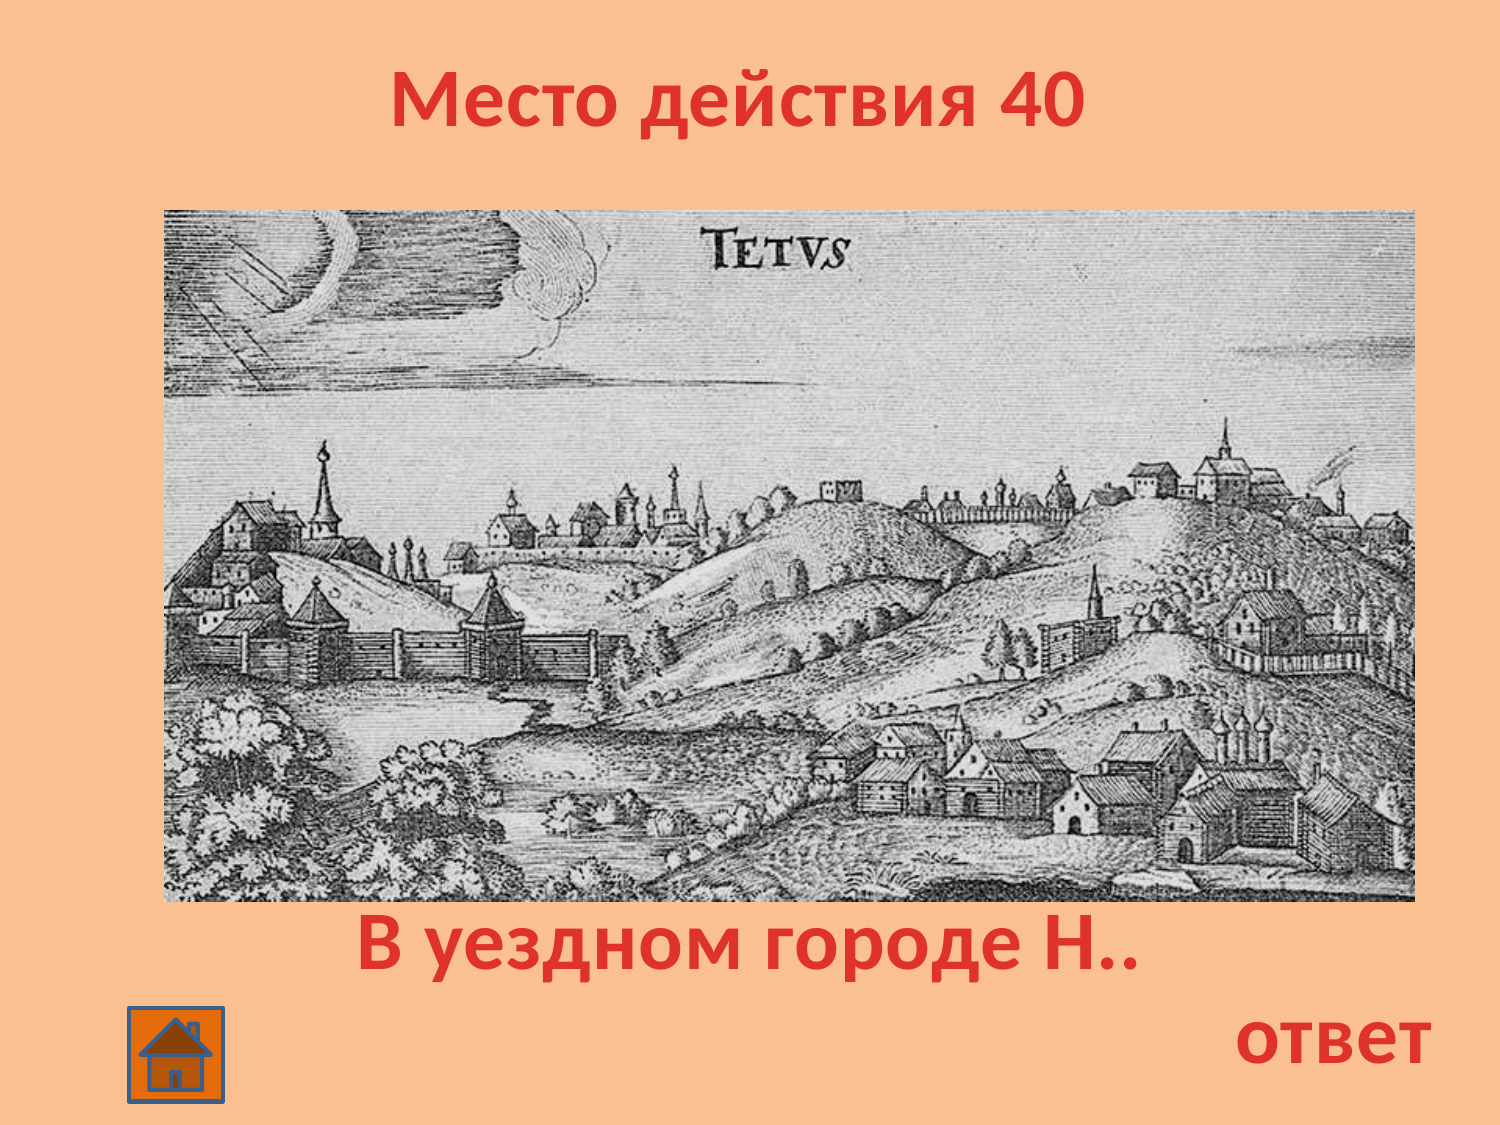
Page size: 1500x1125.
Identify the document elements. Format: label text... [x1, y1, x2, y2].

list Действие гоголевской комедии «Ревизор» происходит в … [75, 262, 1425, 1005]
text_box [127, 1006, 225, 1104]
text_box Место действия 40 [269, 35, 1207, 151]
picture [163, 210, 1415, 902]
text_box В уездном городе Н.. [338, 911, 1162, 994]
text_box ответ [1220, 972, 1448, 1088]
